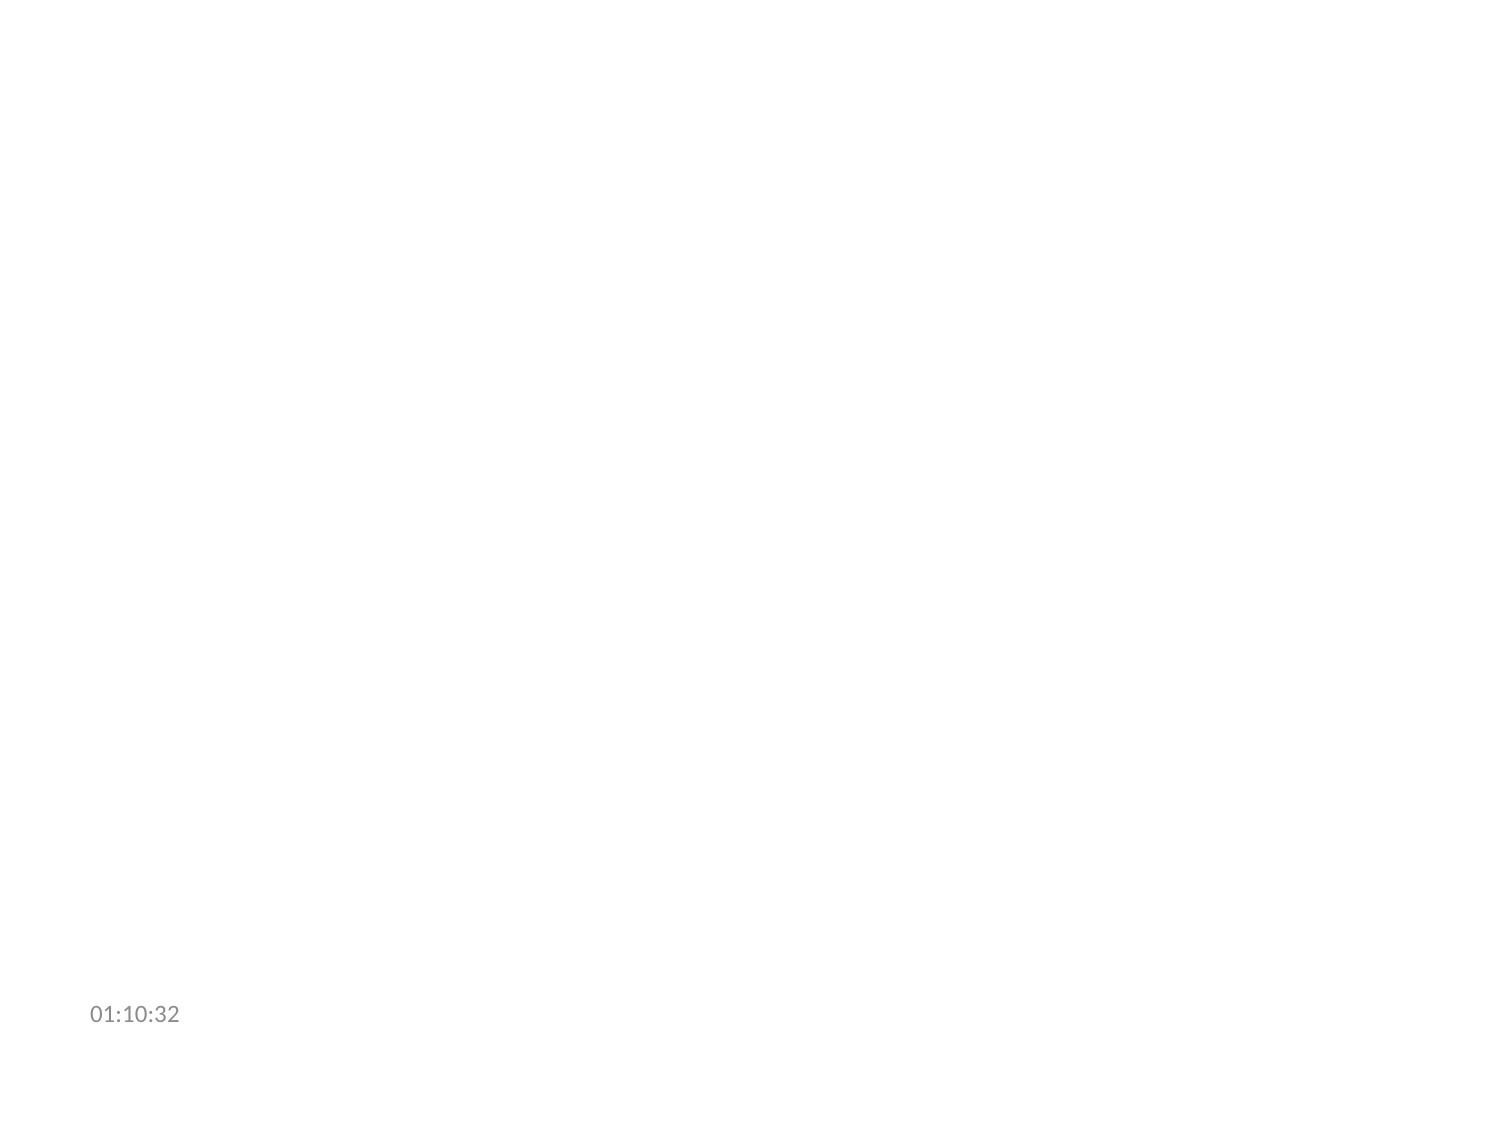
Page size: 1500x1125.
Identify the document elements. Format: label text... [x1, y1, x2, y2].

text_box 15:35:09 [75, 982, 425, 1043]
